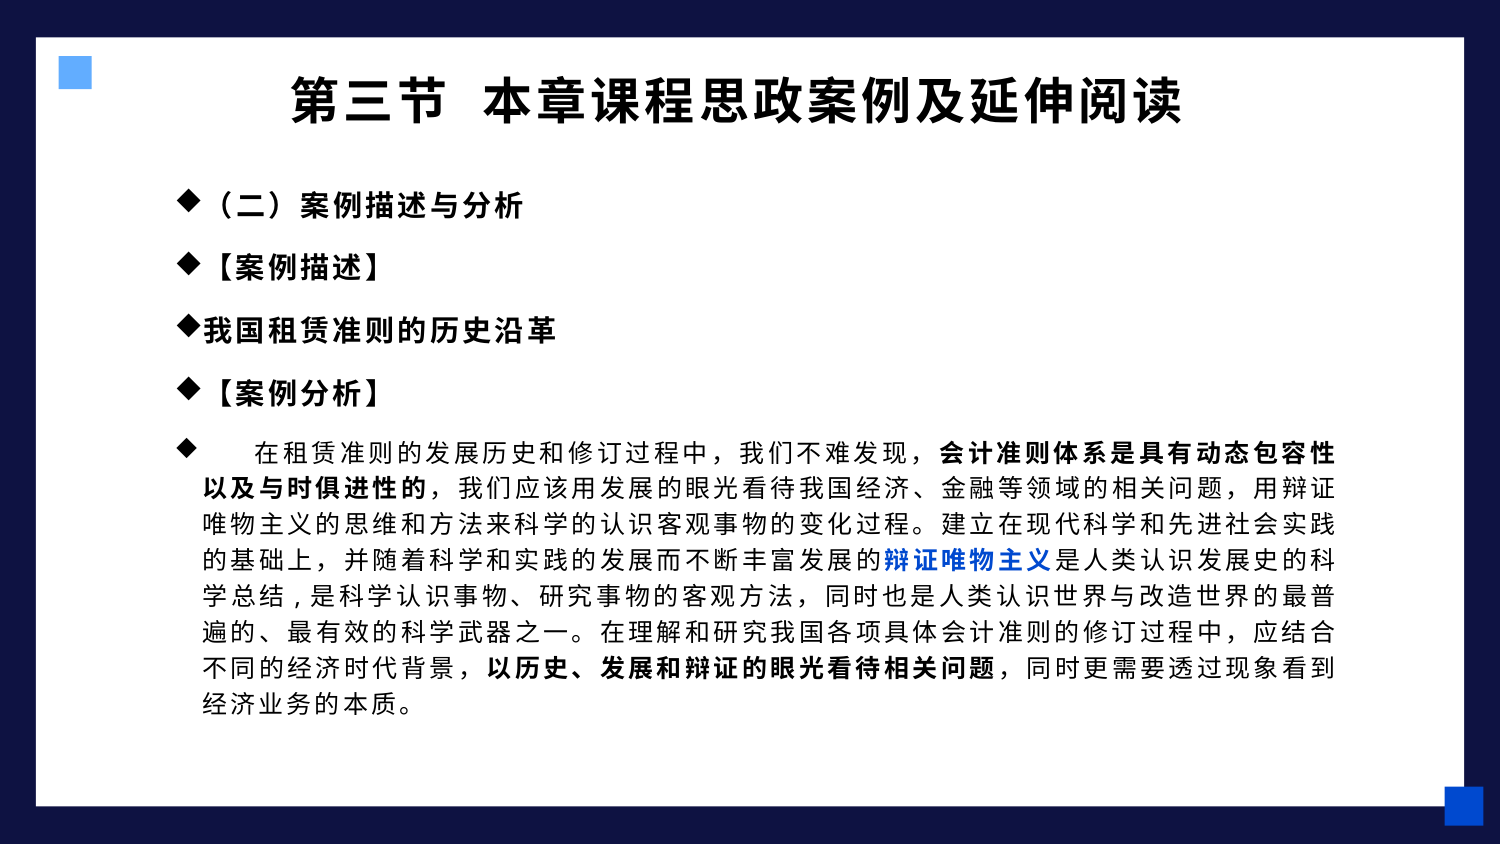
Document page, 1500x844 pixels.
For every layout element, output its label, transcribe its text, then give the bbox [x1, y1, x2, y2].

title 第三节 本章课程思政案例及延伸阅读 [141, 48, 1327, 138]
list （二）案例描述与分析 【案例描述】 我国租赁准则的历史沿革 【案例分析】 在租赁准则的发展历史和修订过程中，我们不难发现，会计准则体系是具有动态包容性以及与时俱进性的，我们应该用发展的眼光看待我国经济、金融等领域的相关问题，用辩证唯物主义的思维和方法来科学的认识客观事物的变化过程。建立在现代科学和先进社会实践的基础上，并随着科学和实践的发展而不断丰富发展的辩证唯物主义是人类认识发展史的科学总结,是科学认识事物、研究事物的客观方法，同时也是人类认识世界与改造世界的最普遍的、最有效的科学武器之一。在理解和研究我国各项具体会计准则的修订过程中，应结合不同的经济时代背景，以历史、发展和辩证的眼光看待相关问题，同时更需要透过现象看到经济业务的本质。 [157, 179, 1353, 604]
